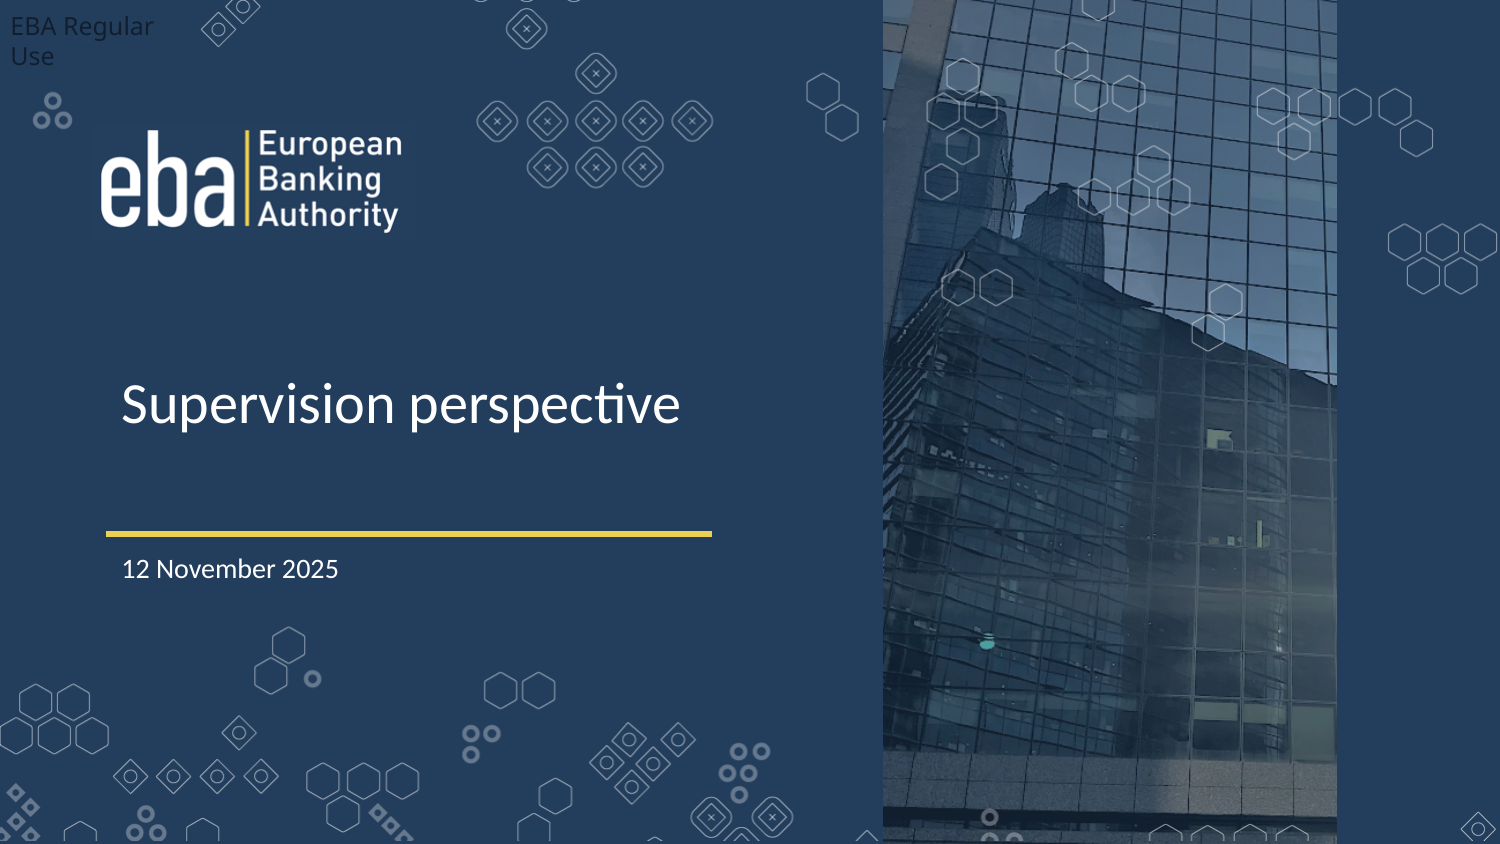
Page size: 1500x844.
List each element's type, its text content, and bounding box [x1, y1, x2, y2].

picture [0, 0, 1500, 842]
table_cell 12 November 2025 [106, 537, 712, 642]
table_header Supervision perspective [106, 354, 712, 531]
